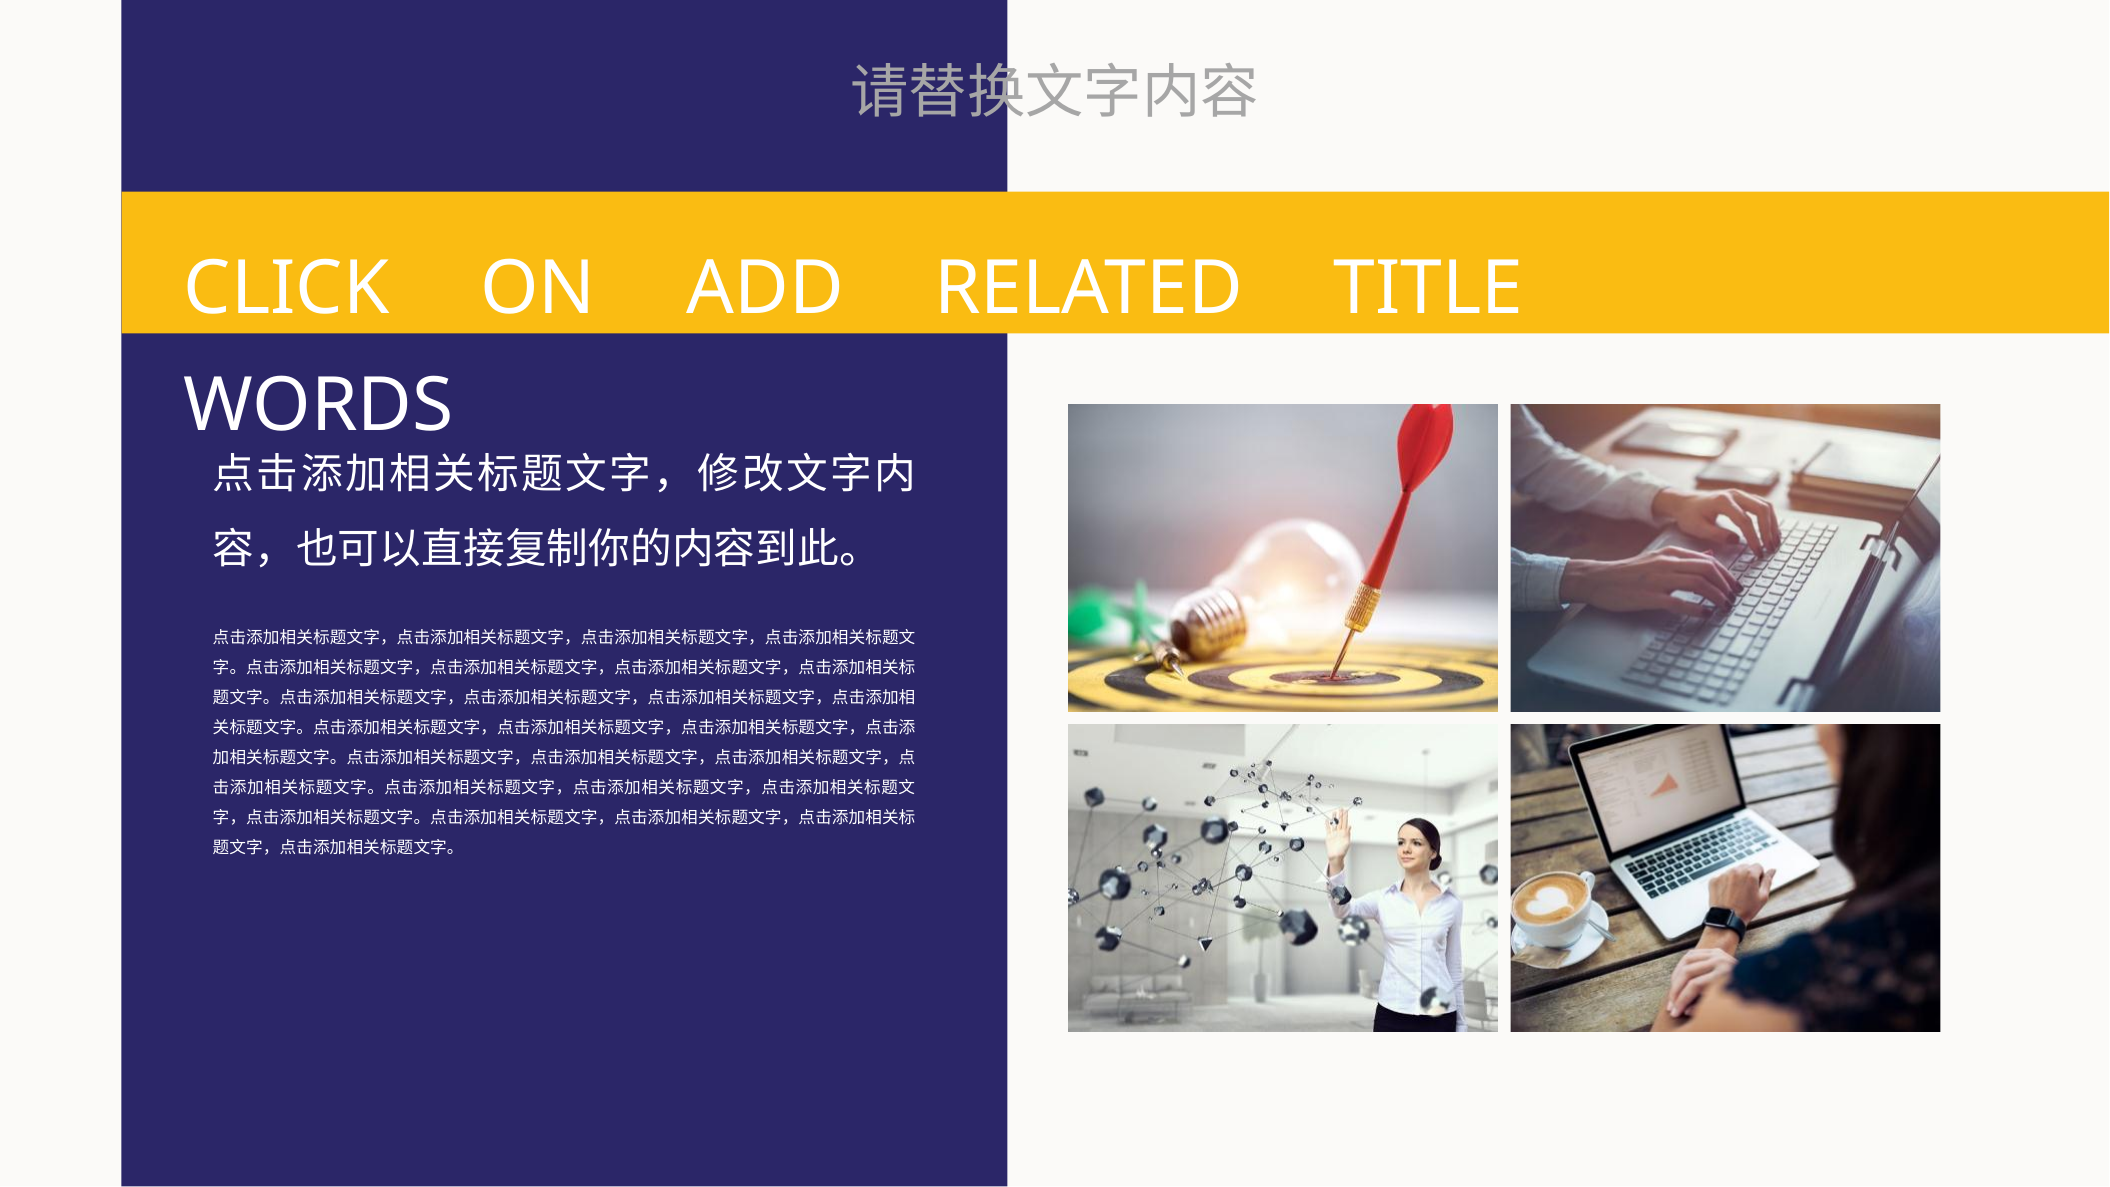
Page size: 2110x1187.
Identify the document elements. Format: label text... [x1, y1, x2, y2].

text_box [1510, 403, 1941, 712]
text_box [1067, 723, 1499, 1032]
text_box CLICK ON ADD RELATED TITLE WORDS [168, 204, 1539, 453]
text_box 请替换文字内容 [820, 32, 1289, 124]
text_box 点击添加相关标题文字，修改文字内容，也可以直接复制你的内容到此。 点击添加相关标题文字，点击添加相关标题文字，点击添加相关标题文字，点击添加相关标题文字。点击添加相关标题文字，点击添加相关标题文字，点击添加相关标题文字，点击添加相关标题文字。点击添加相关标题文字，点击添加相关标题文字，点击添加相关标题文字，点击添加相关标题文字。点击添加相关标题文字，点击添加相关标题文字，点击添加相关标题文字，点击添加相关标题文字。点击添加相关标题文字，点击添加相关标题文字，点击添加相关标题文字，点击添加相关标题文字。点击添加相关标题文字，点击添加相关标题文字，点击添加相关标题文字，点击添加相关标题文字。点击添加相关标题文字，点击添加相关标题文字，点击添加相关标题文字，点击添加相关标题文字。 [197, 414, 931, 864]
text_box [120, 0, 1008, 1187]
text_box [1510, 723, 1941, 1032]
text_box [121, 190, 2110, 334]
text_box [1067, 453, 1499, 712]
